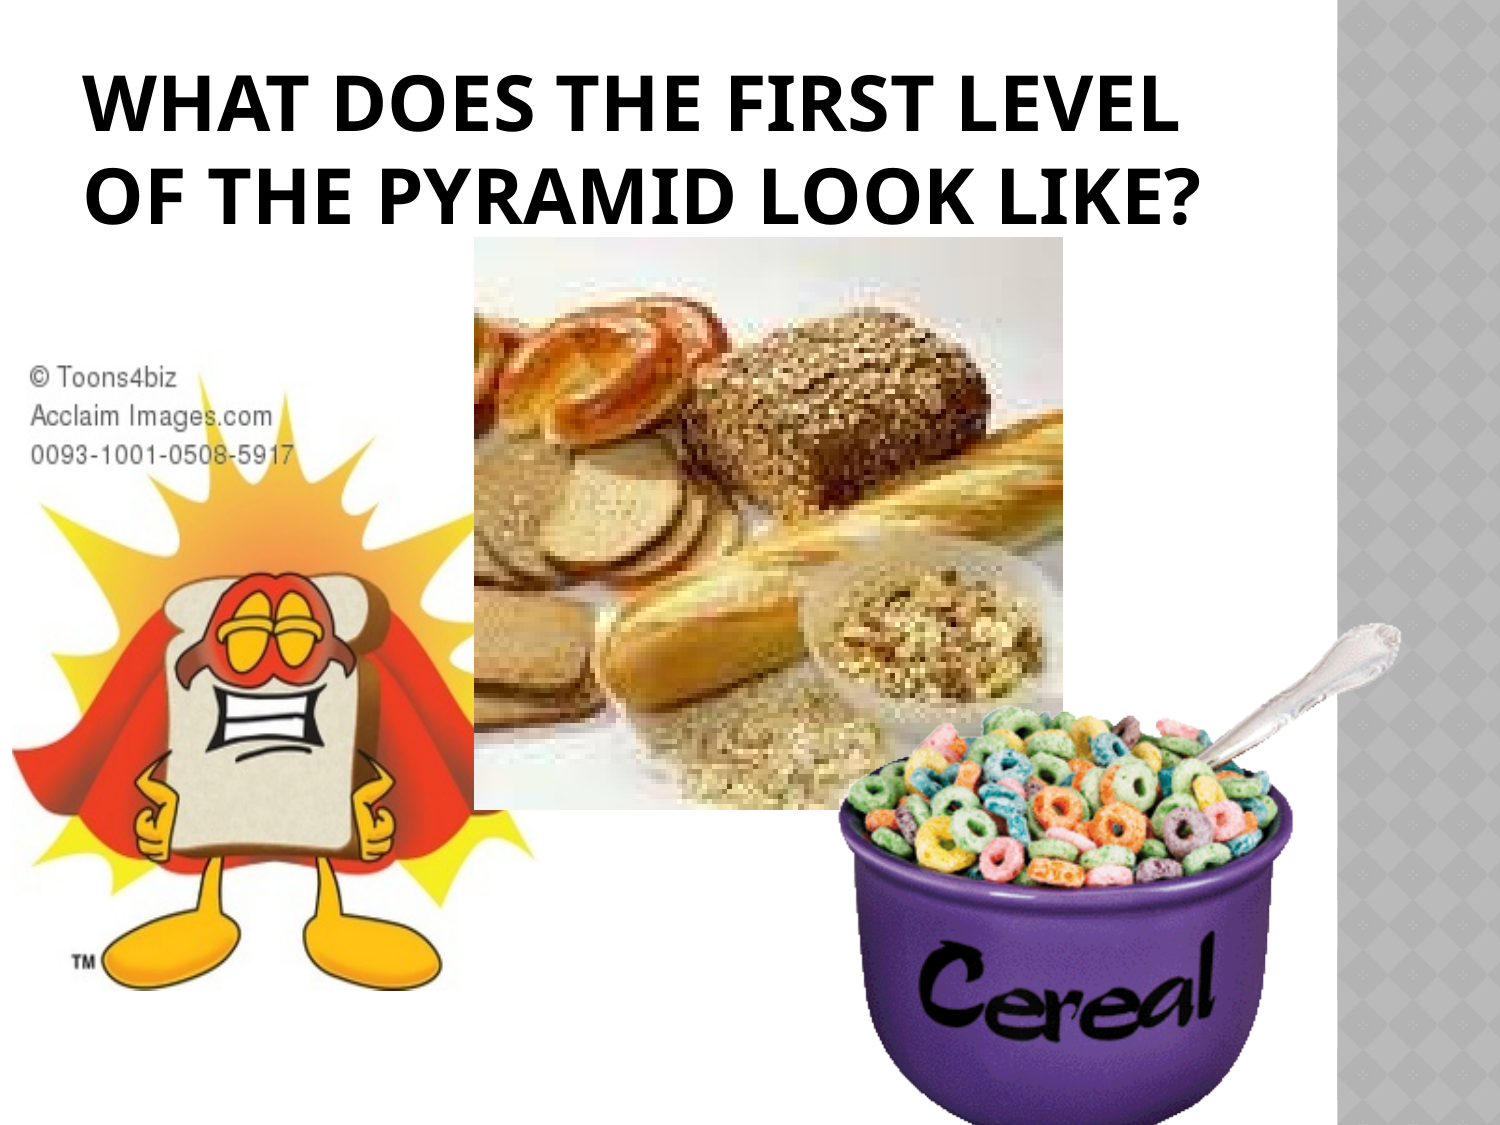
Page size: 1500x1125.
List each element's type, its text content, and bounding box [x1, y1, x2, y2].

picture [12, 349, 538, 991]
picture [474, 237, 1413, 1125]
title What does the first level of the pyramid look like? [75, 52, 1263, 240]
